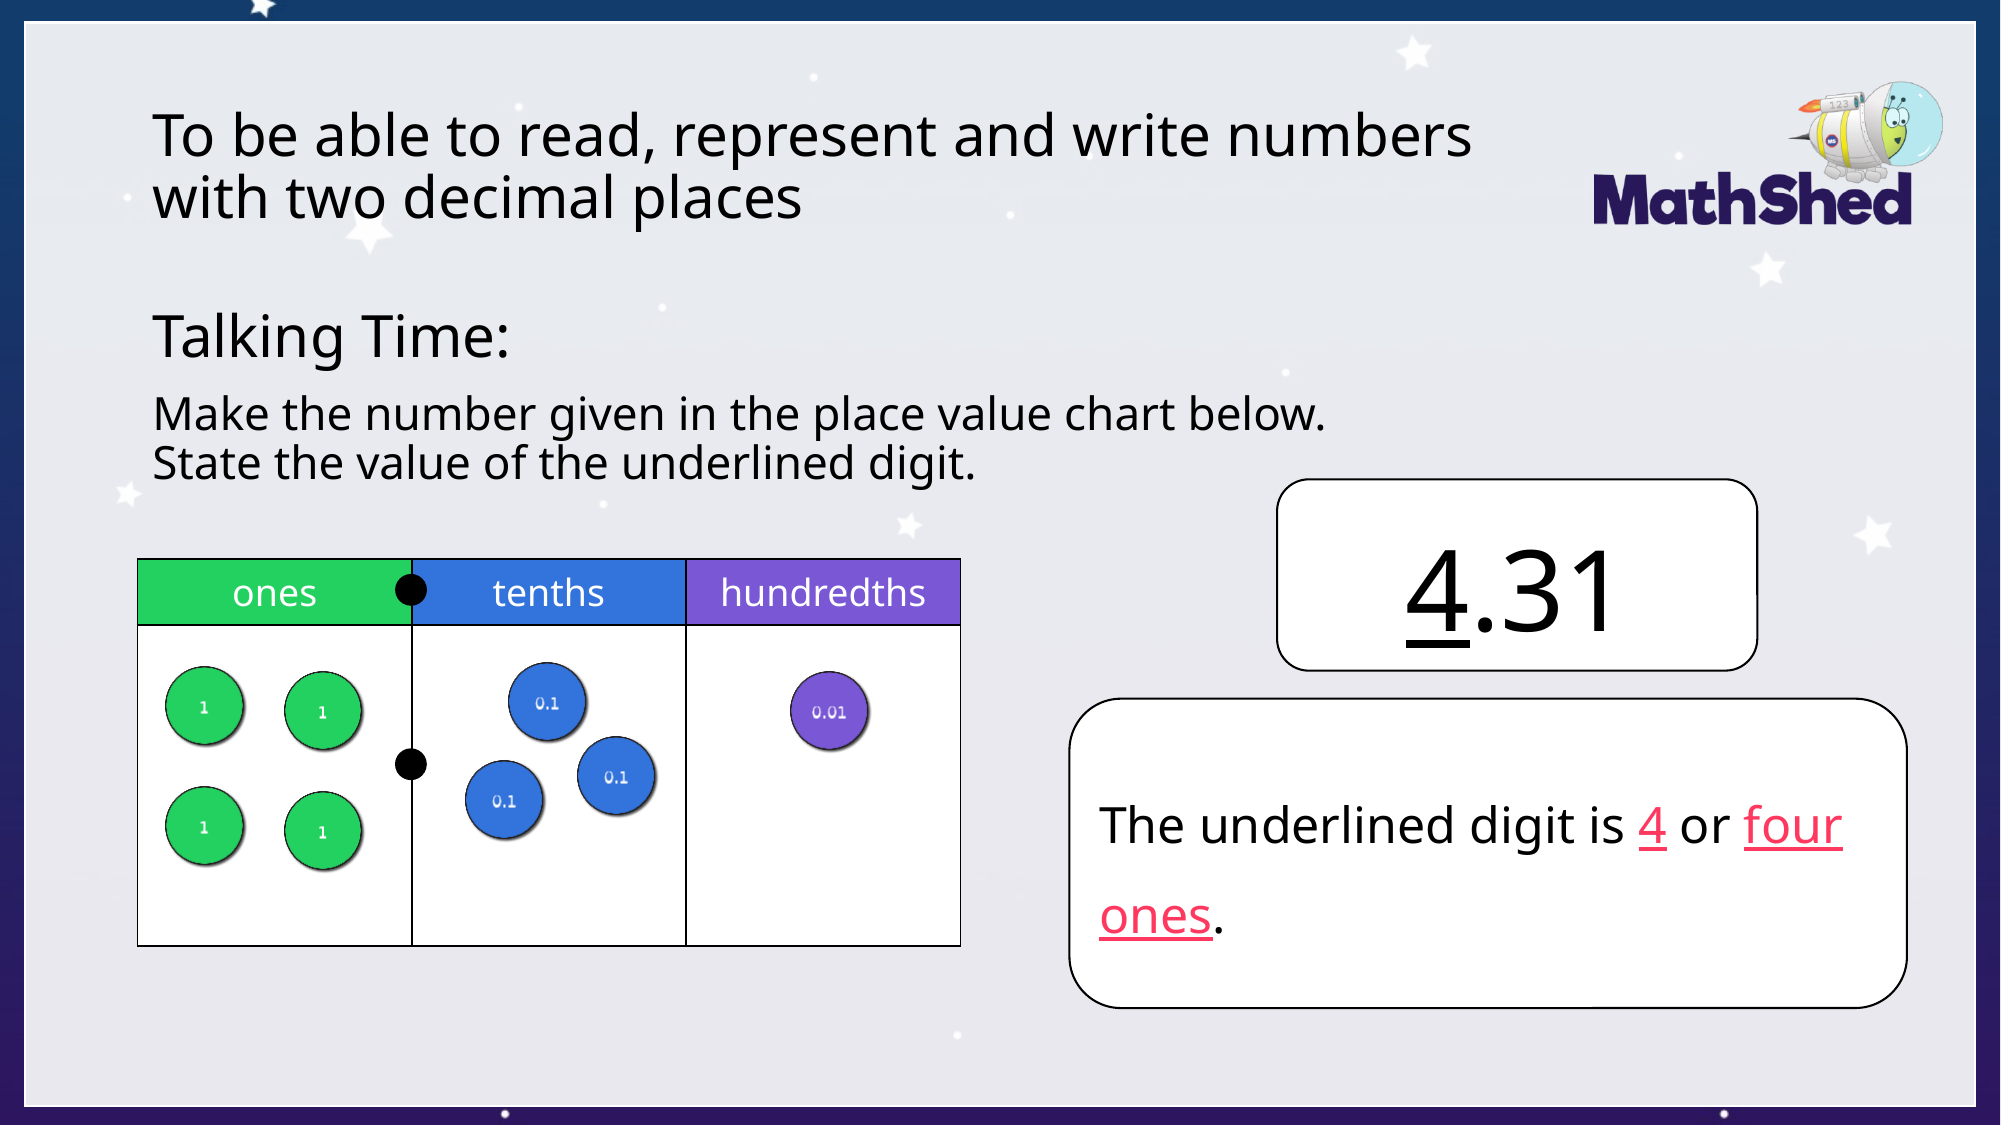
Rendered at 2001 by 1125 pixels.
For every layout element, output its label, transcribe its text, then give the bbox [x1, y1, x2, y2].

text_box 4.31 [1276, 478, 1759, 672]
table_cell [687, 626, 960, 945]
table_cell [413, 626, 685, 945]
picture [0, 0, 2001, 1125]
text_box [394, 748, 427, 781]
table_header hundredths [687, 560, 960, 624]
table_header tenths [413, 560, 685, 624]
text_box [395, 573, 427, 606]
title To be able to read, represent and write numbers with two decimal places [137, 59, 1578, 278]
list Talking Time: Make the number given in the place value chart below. State the value of the underlined digit. [137, 299, 1863, 1014]
table_cell [138, 626, 411, 945]
table_header ones [138, 560, 411, 624]
text_box The underlined digit is 4 or four ones. [1068, 697, 1908, 1010]
